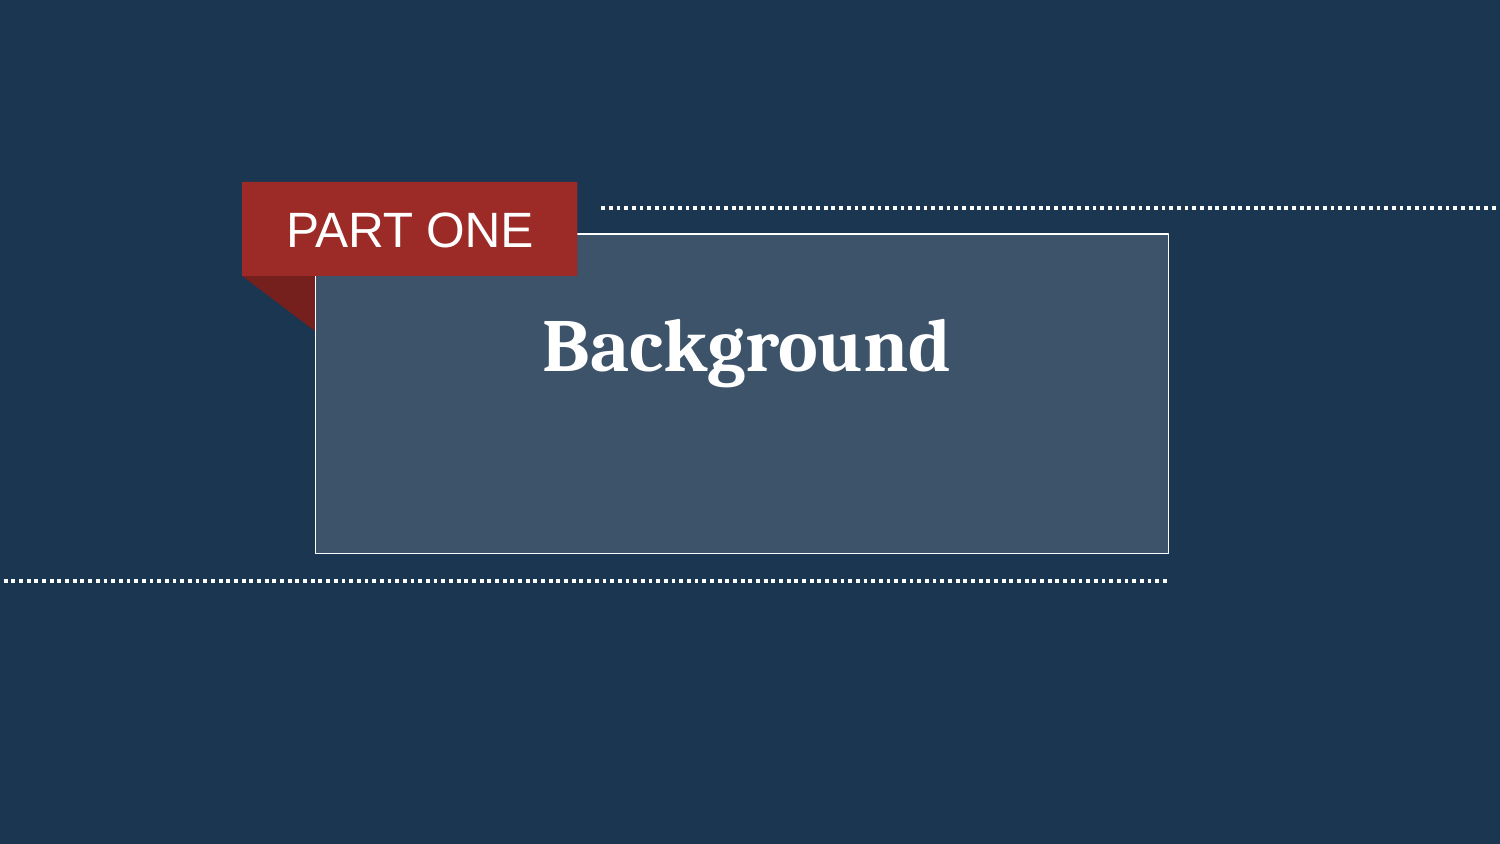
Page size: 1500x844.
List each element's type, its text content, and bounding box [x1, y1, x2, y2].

list Background [360, 288, 1134, 518]
list PART ONE [242, 190, 578, 265]
